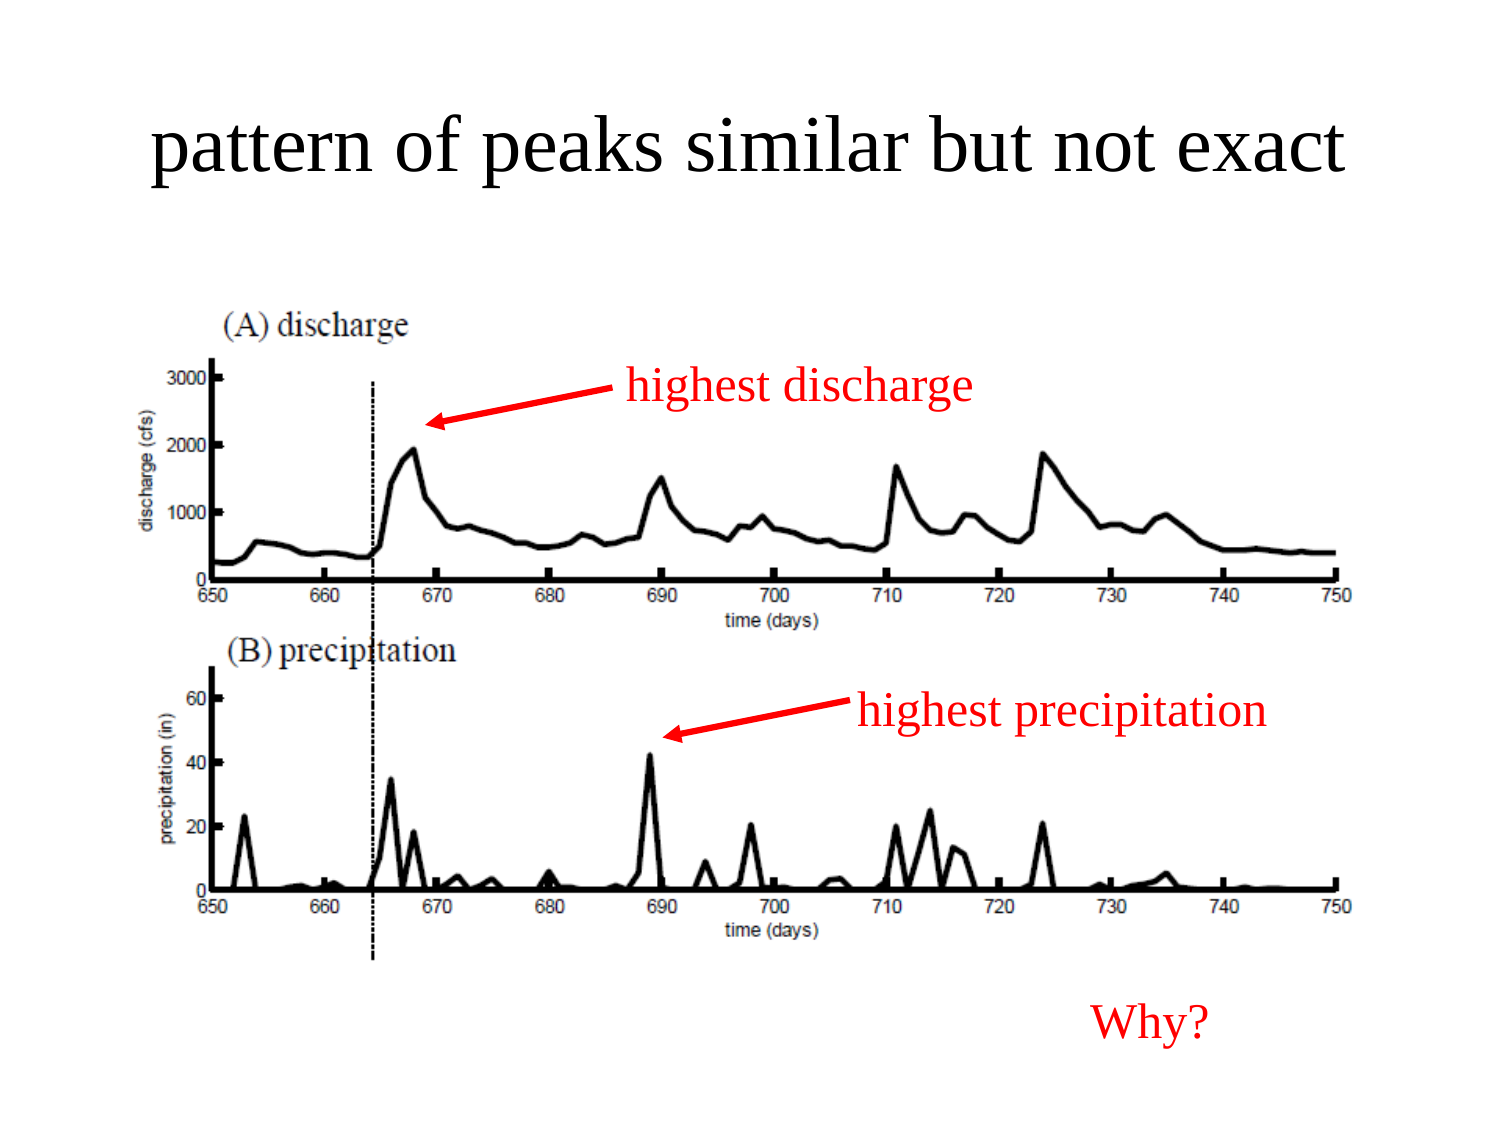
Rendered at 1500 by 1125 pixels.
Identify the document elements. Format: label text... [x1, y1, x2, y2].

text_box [662, 699, 851, 738]
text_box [424, 387, 613, 426]
text_box Why? [849, 949, 1450, 1088]
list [130, 295, 1369, 972]
title pattern of peaks similar but not exact [75, 45, 1425, 233]
